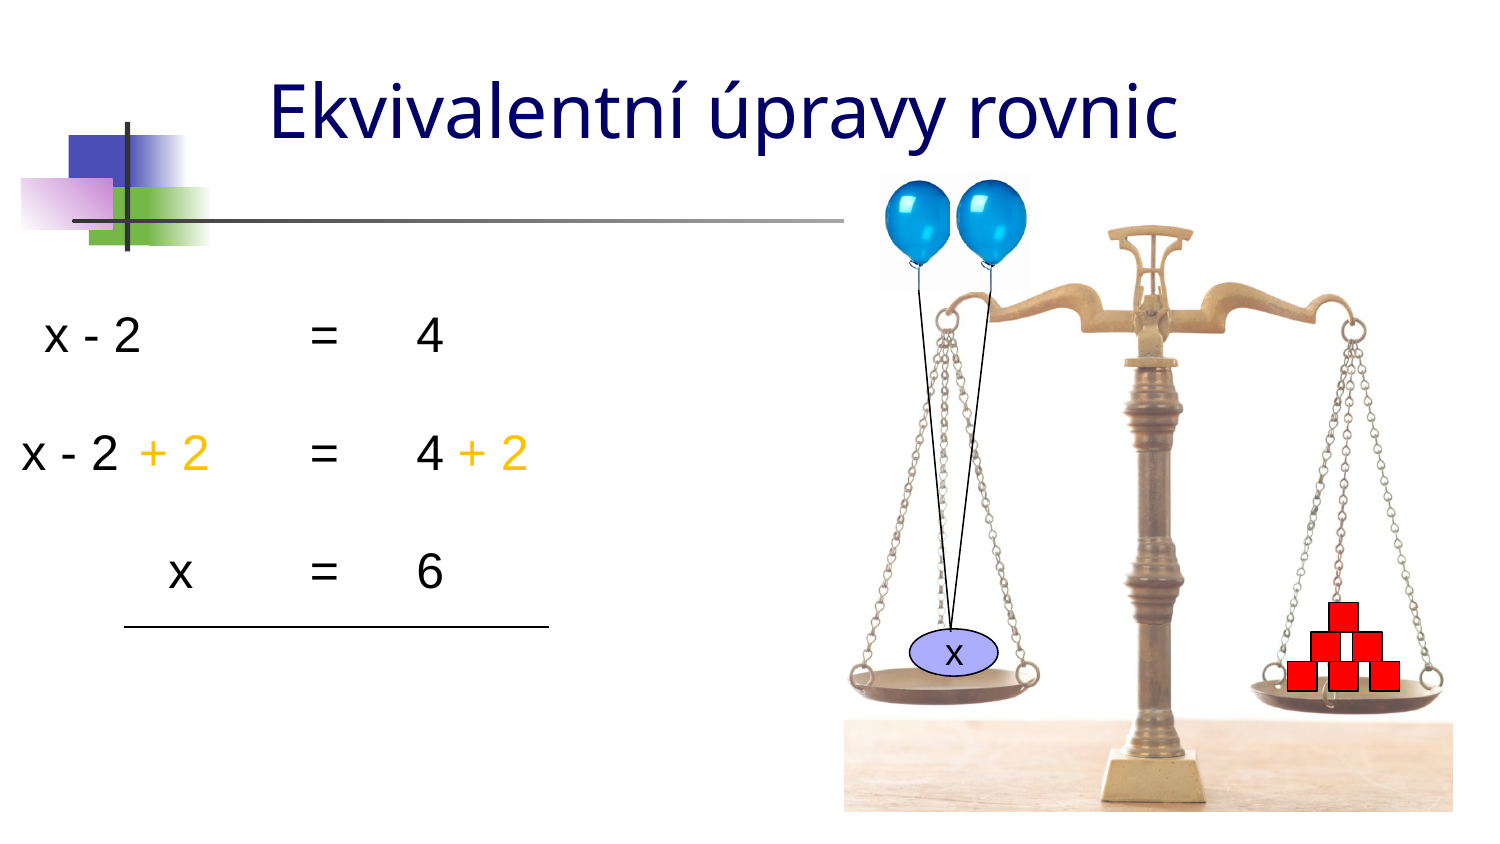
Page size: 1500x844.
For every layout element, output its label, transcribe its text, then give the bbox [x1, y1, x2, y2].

text_box = [295, 413, 364, 489]
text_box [918, 290, 951, 633]
text_box x [153, 531, 222, 607]
picture [844, 172, 1453, 812]
text_box 6 [401, 531, 467, 607]
text_box + 2 [124, 413, 243, 489]
text_box x - 2 [29, 295, 260, 370]
title Ekvivalentní úpravy rovnic [129, 43, 1318, 175]
text_box 4 [401, 413, 442, 489]
text_box = [295, 295, 364, 370]
text_box 4 [401, 295, 467, 370]
text_box = [295, 531, 364, 607]
text_box x - 2 [6, 413, 124, 489]
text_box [950, 291, 991, 630]
text_box + 2 [442, 413, 550, 489]
